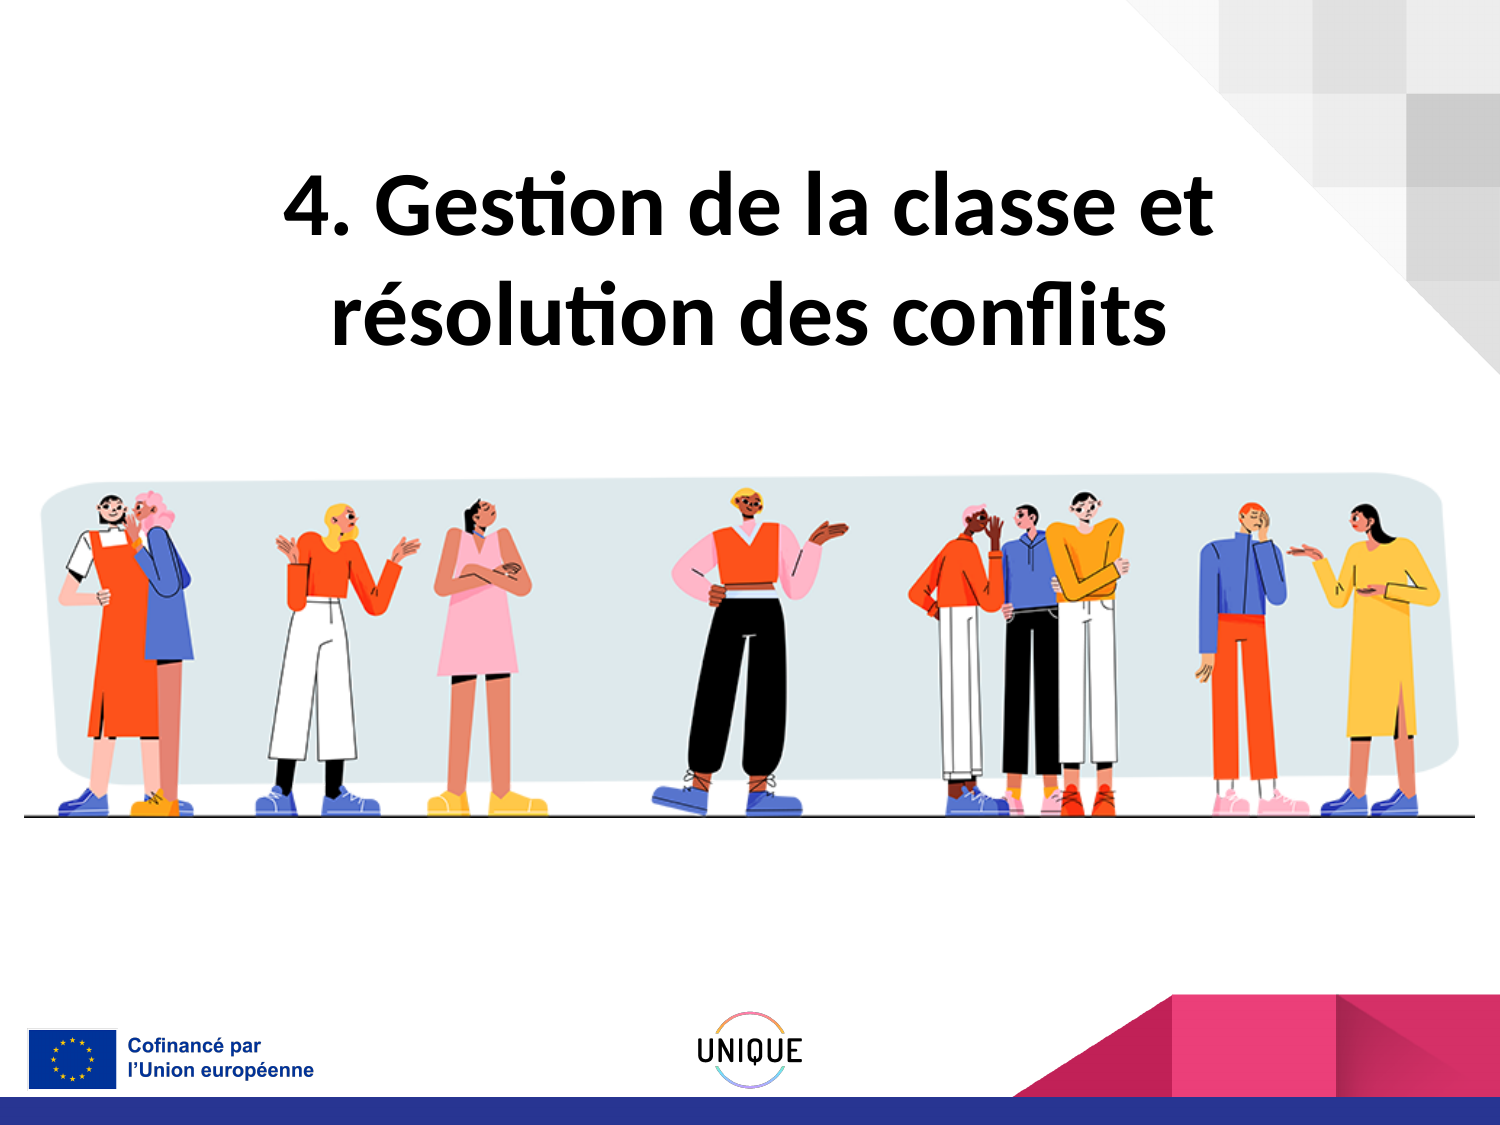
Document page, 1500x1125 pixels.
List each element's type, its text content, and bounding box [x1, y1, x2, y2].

picture [0, 993, 1500, 1125]
picture [24, 446, 1476, 819]
title 4. Gestion de la classe et résolution des conflits [112, 132, 1388, 375]
picture [1125, 0, 1500, 375]
